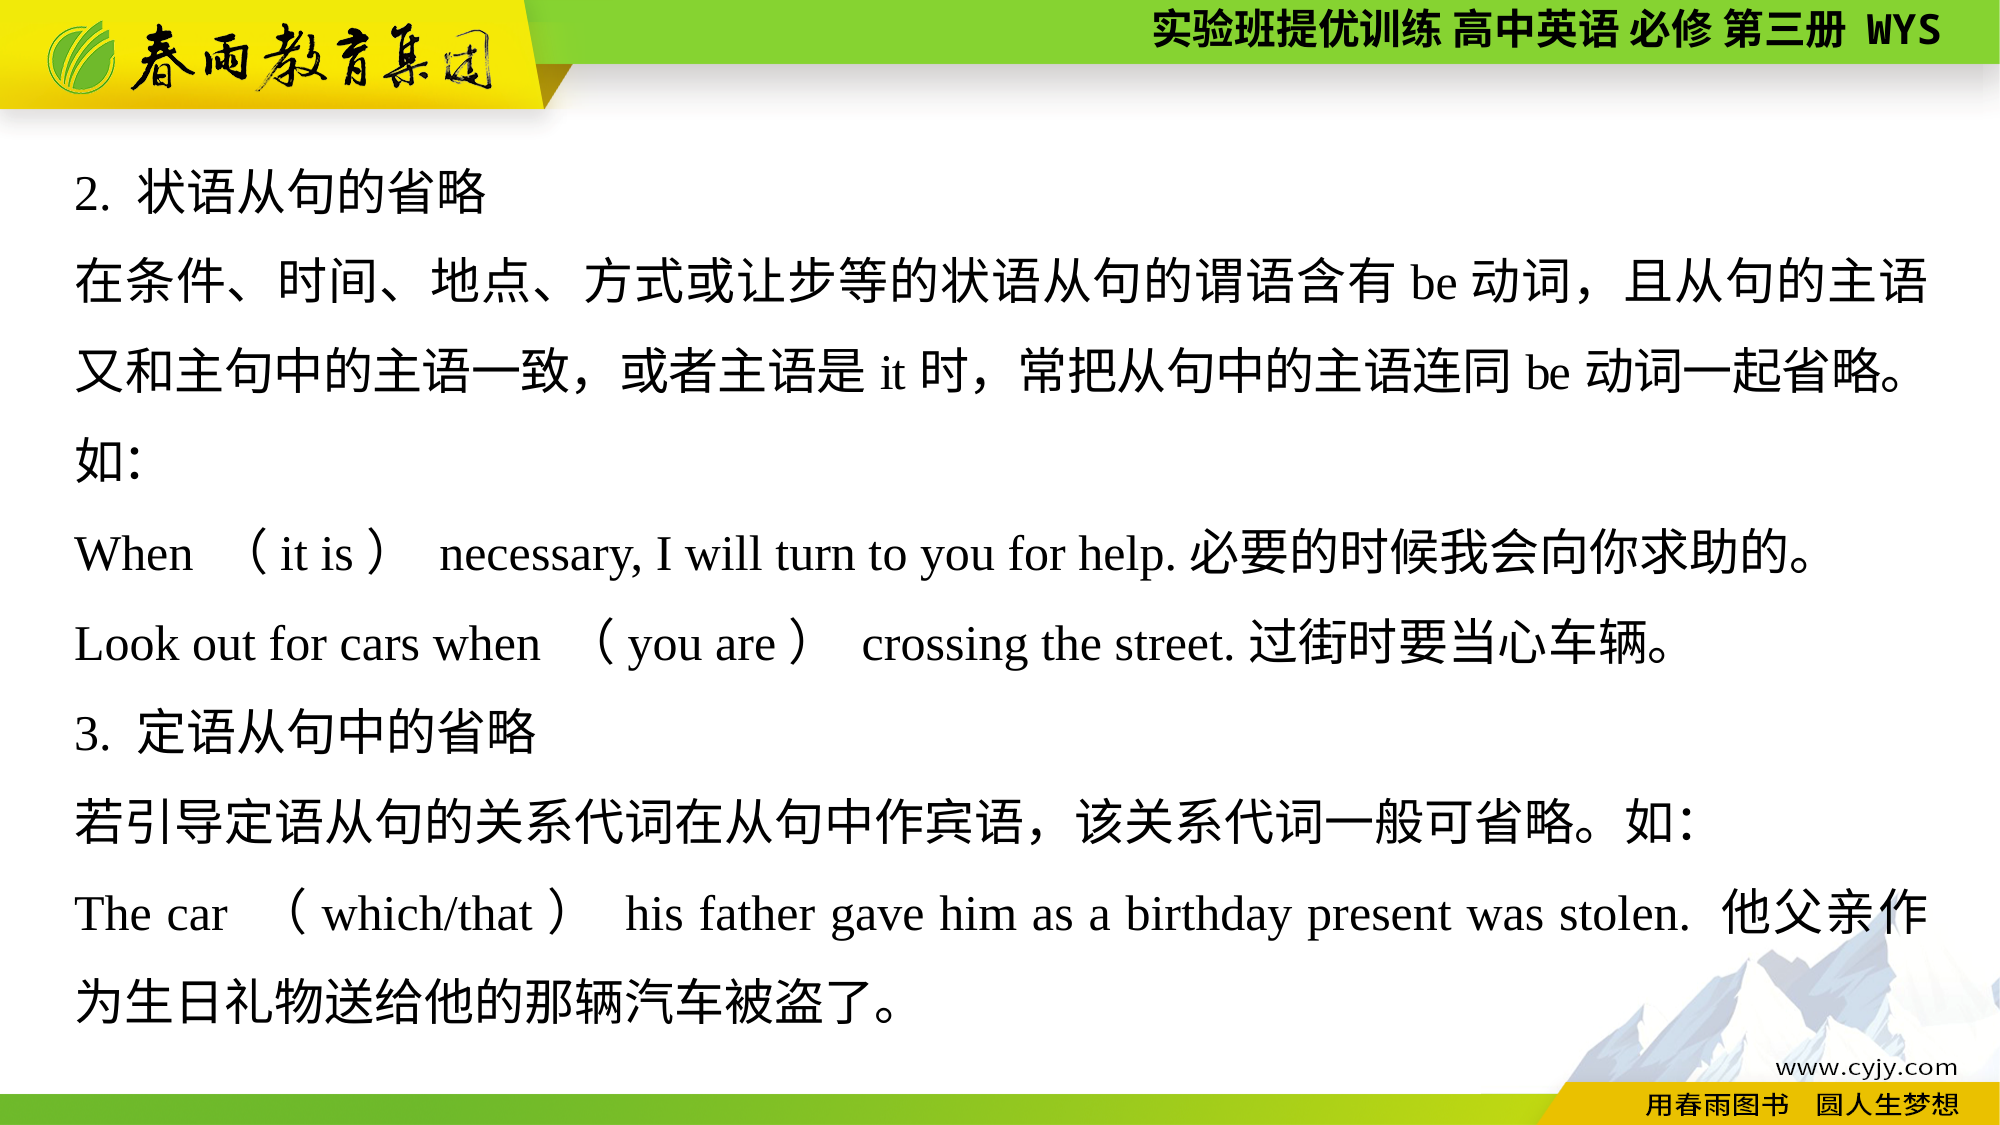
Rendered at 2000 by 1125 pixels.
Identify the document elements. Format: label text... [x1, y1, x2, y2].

list 2. 状语从句的省略 在条件、时间、地点、方式或让步等的状语从句的谓语含有be动词，且从句的主语又和主句中的主语一致，或者主语是it时，常把从句中的主语连同be动词一起省略。如： When （it is） necessary, I will turn to you for help.必要的时候我会向你求助的。 Look out for cars when （you are） crossing the street.过街时要当心车辆。 3. 定语从句中的省略 若引导定语从句的关系代词在从句中作宾语，该关系代词一般可省略。如： The car （which/that） his father gave him as a birthday present was stolen. 他父亲作为生日礼物送给他的那辆汽车被盗了。 [59, 122, 1944, 944]
picture [0, 0, 2000, 1125]
